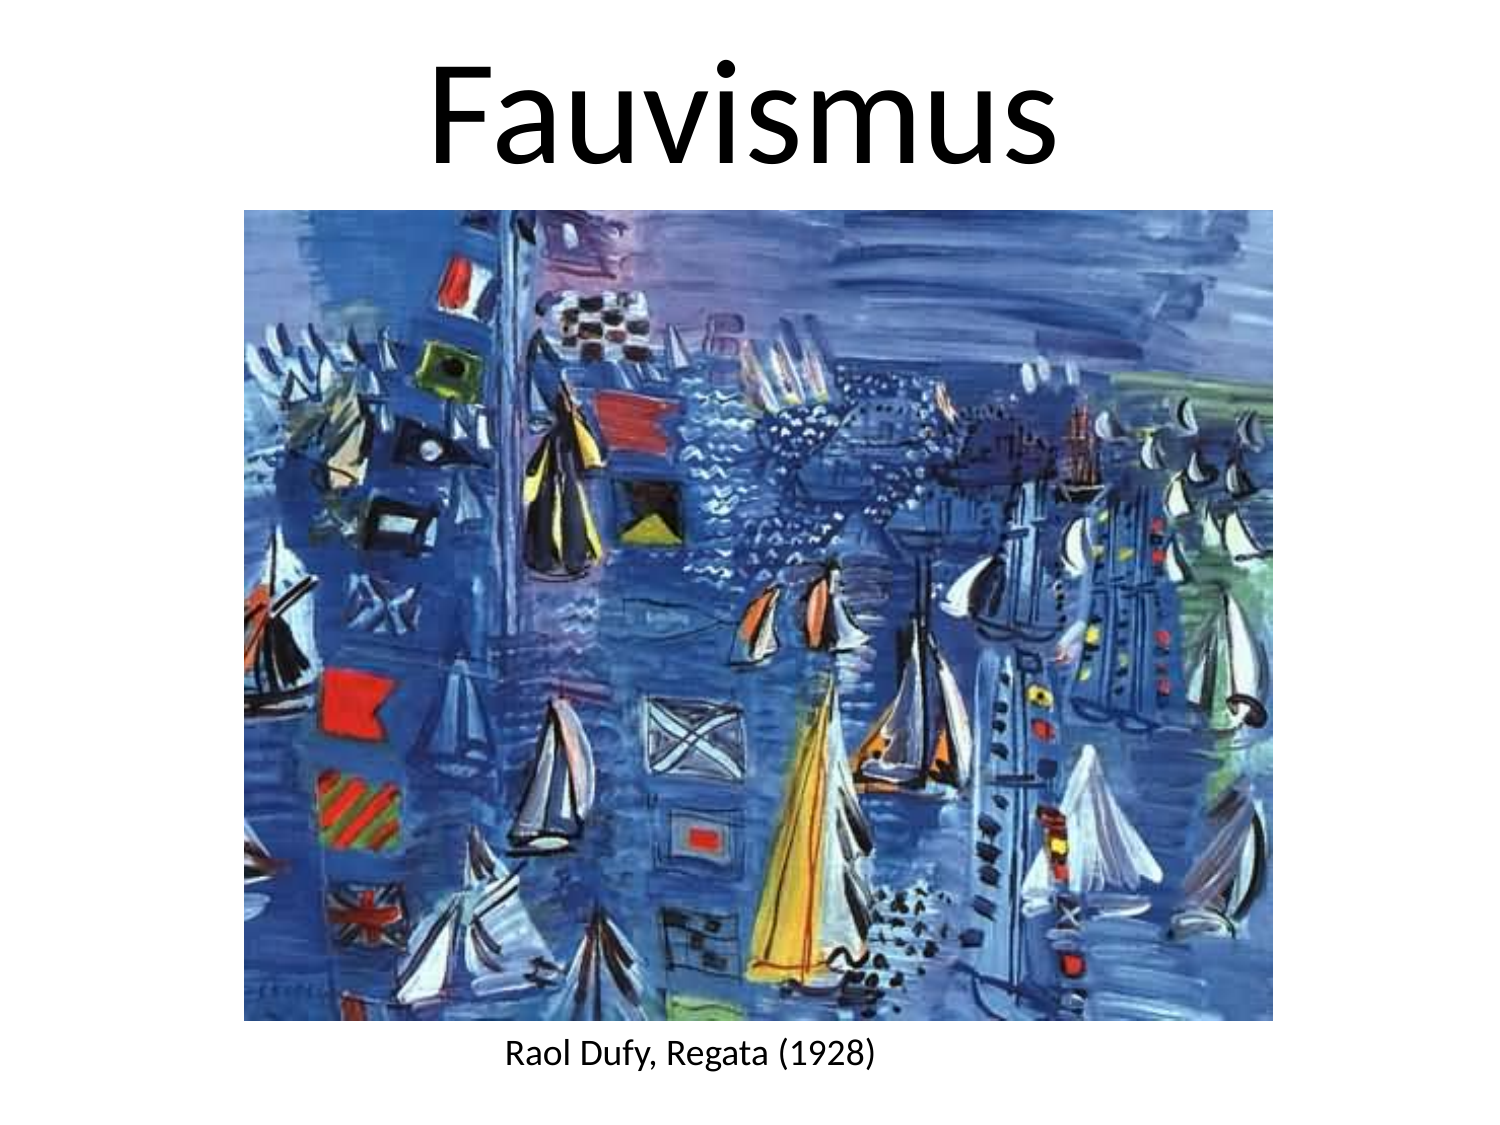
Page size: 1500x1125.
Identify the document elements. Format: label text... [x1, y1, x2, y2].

title Fauvismus [206, 0, 1281, 208]
text_box Raol Dufy, Regata (1928) [490, 1029, 1143, 1081]
picture [244, 210, 1273, 1022]
